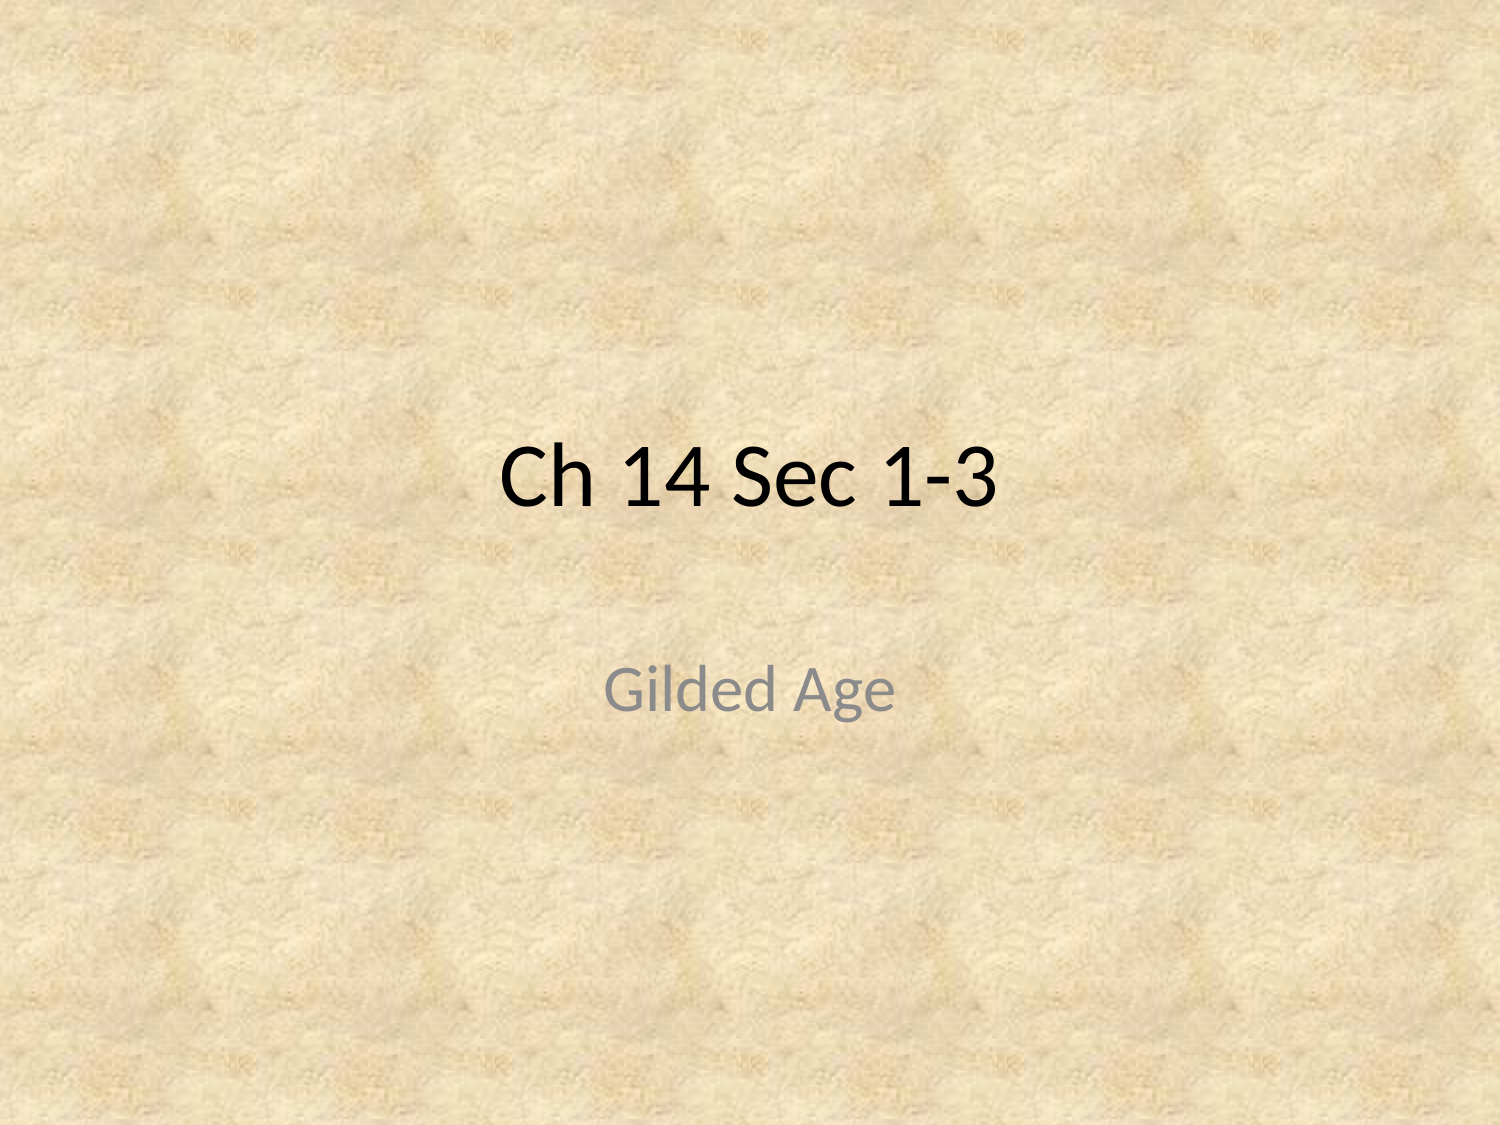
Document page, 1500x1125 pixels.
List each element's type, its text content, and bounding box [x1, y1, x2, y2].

title Ch 14 Sec 1-3 [112, 349, 1388, 591]
subtitle Gilded Age [225, 637, 1275, 925]
picture [0, 0, 1500, 1125]
